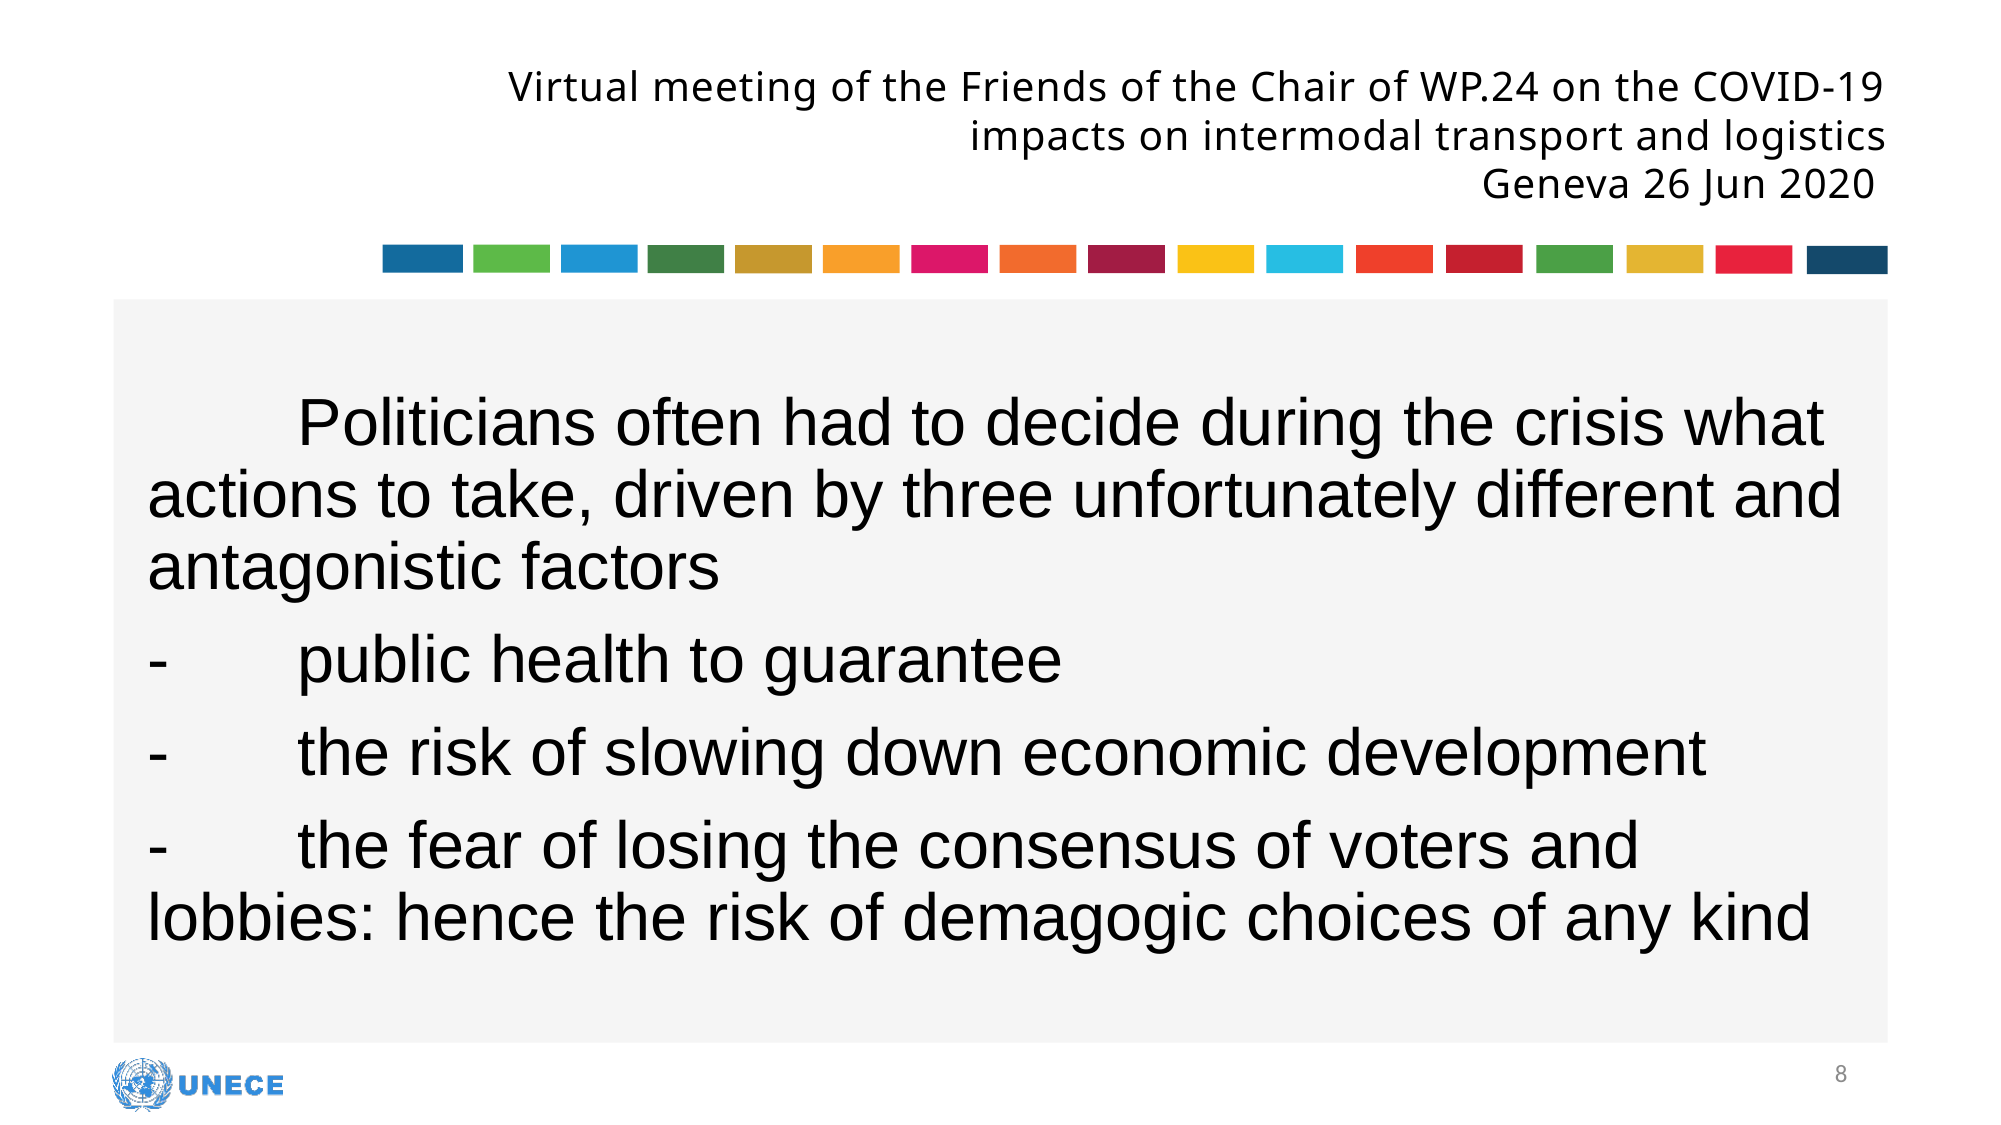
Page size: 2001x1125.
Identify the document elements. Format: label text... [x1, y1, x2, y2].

slide_number 8 [1412, 1042, 1863, 1103]
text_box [382, 231, 1888, 286]
picture [108, 1057, 286, 1113]
list Politicians often had to decide during the crisis what actions to take, driven by three unfortunately different and antagonistic factors - public health to guarantee - the risk of slowing down economic development - the fear of losing the consensus of voters and lobbies: hence the risk of demagogic choices of any kind [113, 299, 1888, 1043]
text_box Virtual meeting of the Friends of the Chair of WP.24 on the COVID-19 impacts on intermodal transport and logistics Geneva 26 Jun 2020 [457, 52, 1903, 216]
